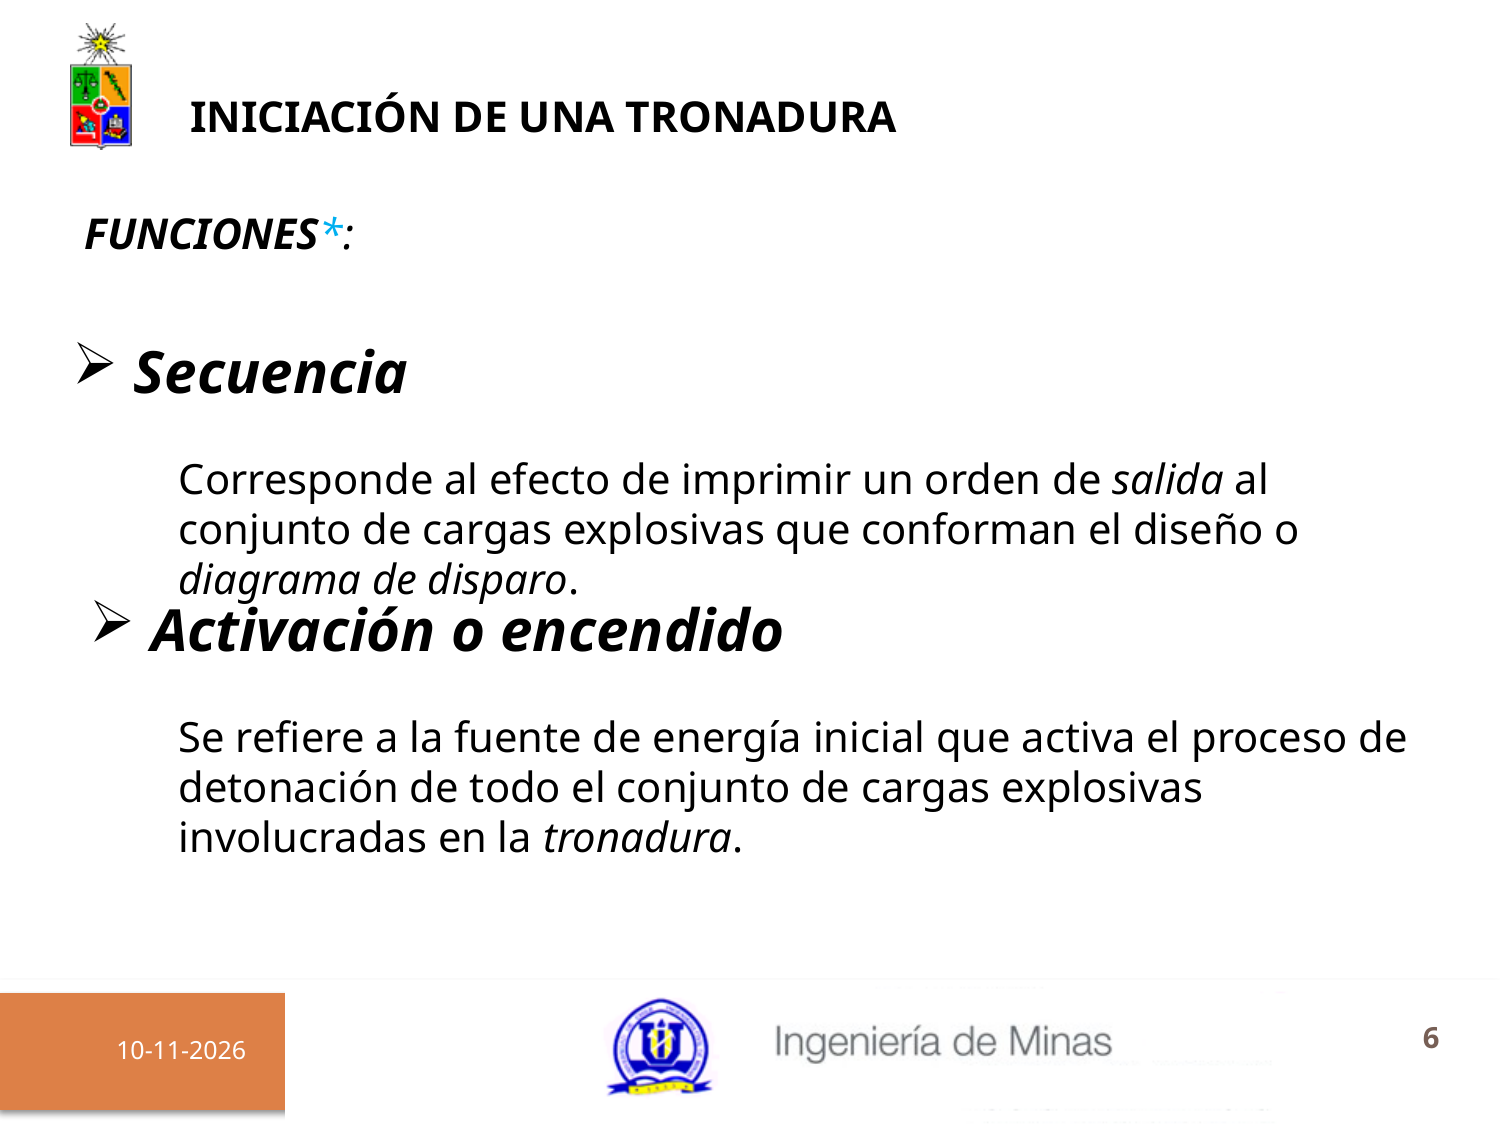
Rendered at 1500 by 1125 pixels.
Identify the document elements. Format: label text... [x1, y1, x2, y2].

text_box Activación o encendido [35, 585, 914, 671]
text_box Funciones*: [70, 199, 1161, 265]
text_box Se refiere a la fuente de energía inicial que activa el proceso de detonación de todo el conjunto de cargas explosivas involucradas en la tronadura. [164, 703, 1430, 868]
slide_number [12, 995, 279, 1108]
picture [285, 980, 1500, 1125]
text_box Corresponde al efecto de imprimir un orden de salida al conjunto de cargas explosivas que conforman el diseño o diagrama de disparo. [163, 445, 1348, 611]
text_box Iniciación de una tronadura [175, 81, 1266, 148]
picture [69, 23, 132, 151]
text_box Secuencia [17, 328, 424, 413]
